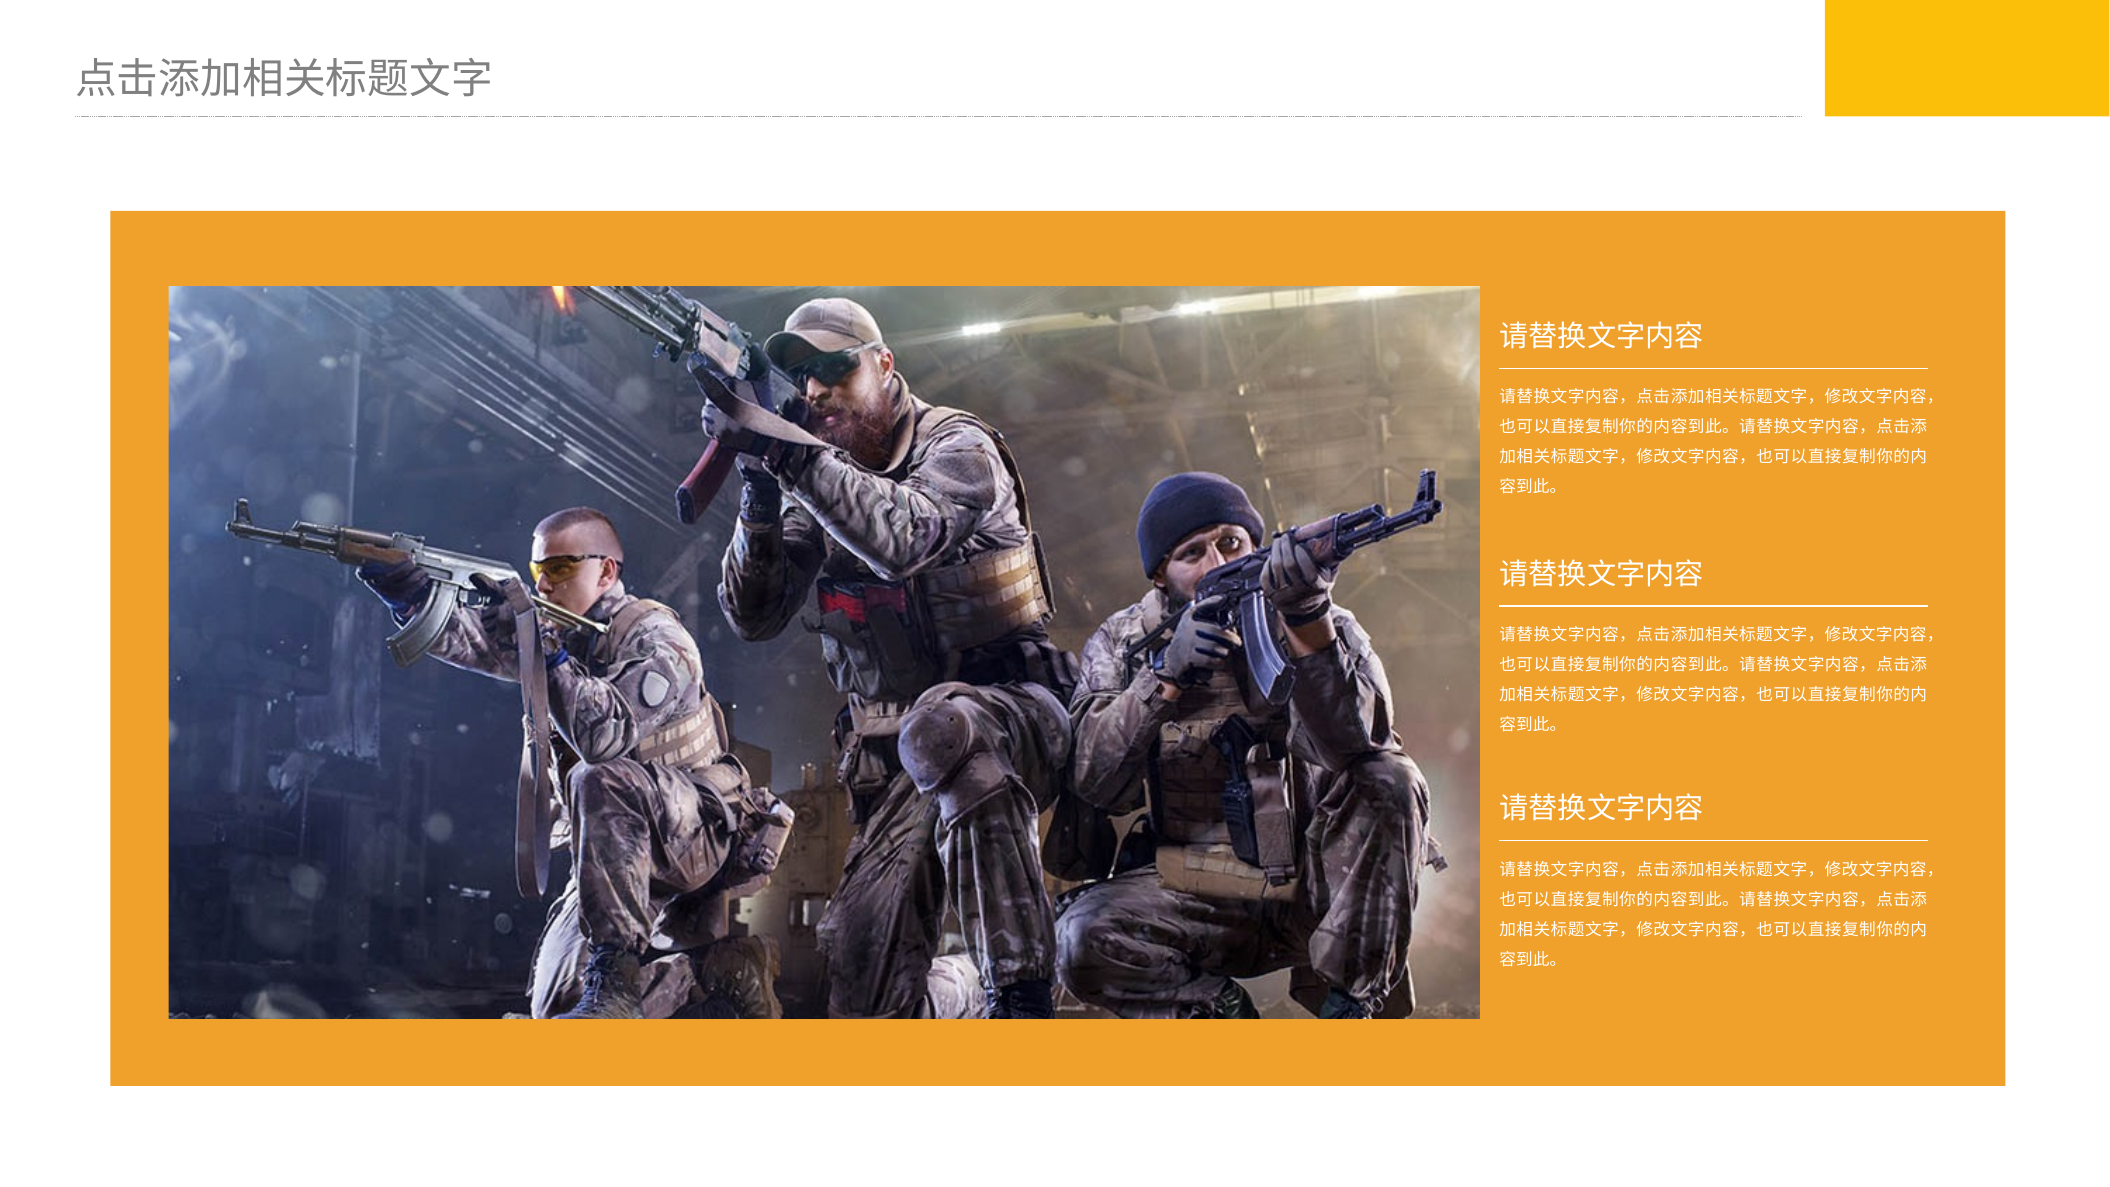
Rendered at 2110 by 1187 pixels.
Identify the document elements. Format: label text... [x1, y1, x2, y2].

text_box [109, 210, 2006, 1087]
text_box 请替换文字内容，点击添加相关标题文字，修改文字内容，也可以直接复制你的内容到此。请替换文字内容，点击添加相关标题文字，修改文字内容，也可以直接复制你的内容到此。 [1483, 605, 1944, 764]
text_box 请替换文字内容，点击添加相关标题文字，修改文字内容，也可以直接复制你的内容到此。请替换文字内容，点击添加相关标题文字，修改文字内容，也可以直接复制你的内容到此。 [1483, 840, 1944, 999]
text_box 请替换文字内容 [1483, 309, 1842, 368]
text_box [168, 285, 1481, 1019]
text_box 请替换文字内容 [1483, 781, 1842, 840]
text_box 请替换文字内容 [1483, 547, 1842, 605]
text_box 请替换文字内容，点击添加相关标题文字，修改文字内容，也可以直接复制你的内容到此。请替换文字内容，点击添加相关标题文字，修改文字内容，也可以直接复制你的内容到此。 [1483, 368, 1944, 527]
text_box 点击添加相关标题文字 [59, 44, 563, 107]
